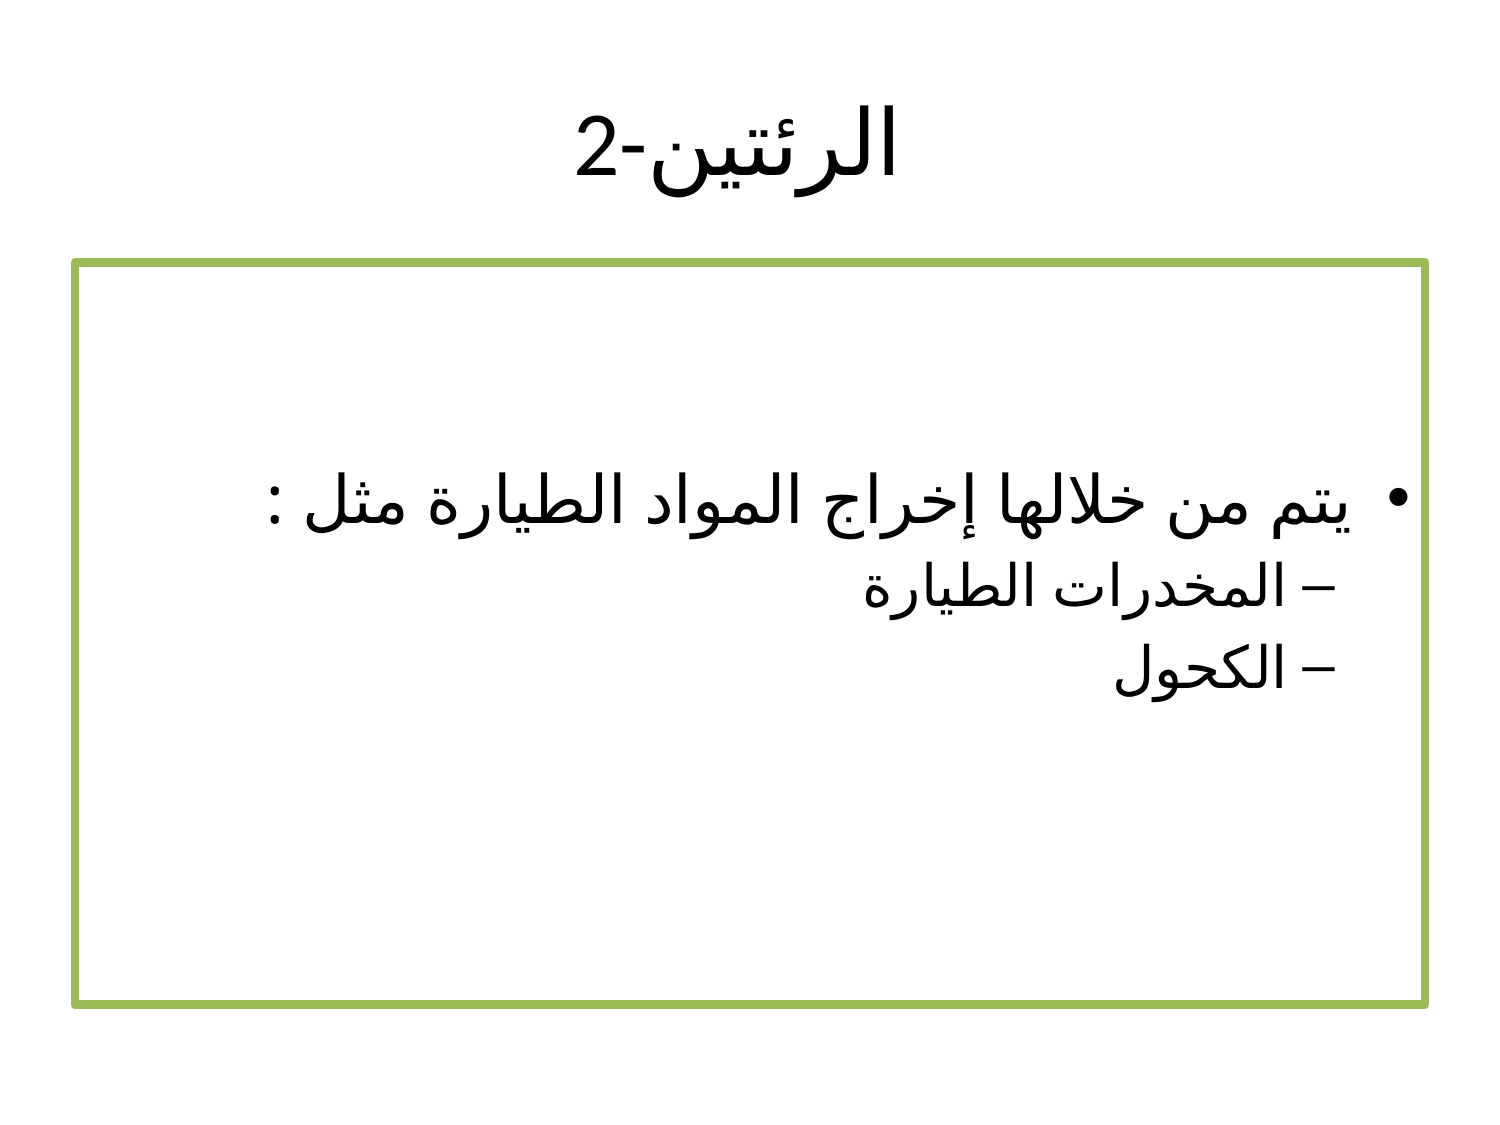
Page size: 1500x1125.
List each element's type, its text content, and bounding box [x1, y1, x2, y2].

list يتم من خلالها إخراج المواد الطيارة مثل : المخدرات الطيارة الكحول [75, 262, 1425, 1005]
title 2-الرئتين [75, 45, 1425, 233]
